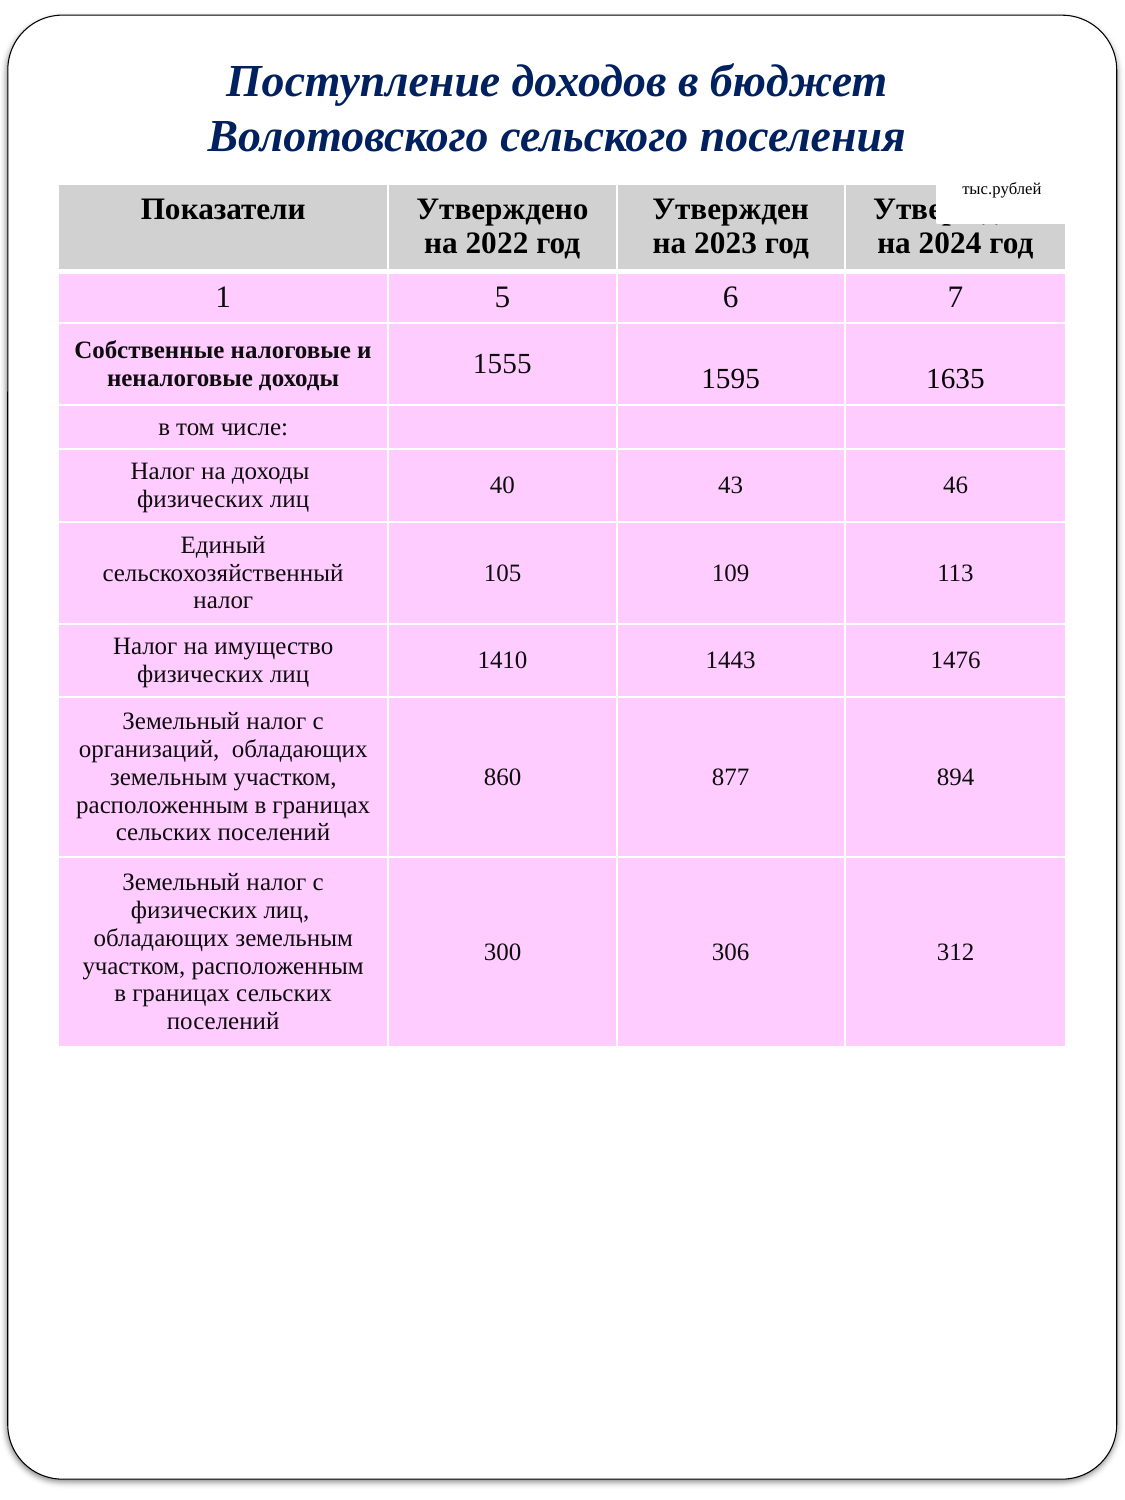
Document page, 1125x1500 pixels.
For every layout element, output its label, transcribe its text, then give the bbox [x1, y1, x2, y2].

table_cell 43 [618, 450, 844, 521]
table_cell в том числе: [59, 406, 387, 448]
table_cell 7 [846, 274, 1065, 322]
table_cell 1443 [618, 625, 844, 696]
table_cell Собственные налоговые и неналоговые доходы [59, 324, 387, 404]
table_cell 109 [618, 523, 844, 623]
table_header Утвержден на 2023 год [618, 185, 844, 269]
table_cell 860 [389, 698, 616, 856]
table_cell 105 [389, 523, 616, 623]
table_cell Земельный налог с организаций, обладающих земельным участком, расположенным в границах сельских поселений [59, 698, 387, 856]
table_cell 6 [618, 274, 844, 322]
table_cell 1476 [846, 625, 1065, 696]
table_cell 46 [846, 450, 1065, 521]
table_cell 40 [389, 450, 616, 521]
table_cell 1 [59, 274, 387, 322]
table_cell Единый сельскохозяйственный налог [59, 523, 387, 623]
table_cell Налог на имущество физических лиц [59, 625, 387, 696]
table_cell Налог на доходы физических лиц [59, 450, 387, 521]
table_cell 894 [846, 698, 1065, 856]
table_cell 113 [846, 523, 1065, 623]
table_header Утверждено на 2022 год [389, 185, 616, 269]
table_cell Земельный налог с физических лиц, обладающих земельным участком, расположенным в границах сельских поселений [59, 858, 387, 1046]
table_cell 1410 [389, 625, 616, 696]
table_cell [618, 406, 844, 448]
table_cell 877 [618, 698, 844, 856]
table_cell 306 [618, 858, 844, 1046]
table_cell 5 [389, 274, 616, 322]
table_header Утверждено на 2024 год [846, 185, 1065, 269]
table_cell [846, 406, 1065, 448]
table_cell 312 [846, 858, 1065, 1046]
text_box Поступление доходов в бюджет Волотовского сельского поселения [46, 34, 1079, 177]
table_cell 1555 [389, 324, 616, 404]
table_cell 300 [389, 858, 616, 1046]
table_header Показатели [59, 185, 387, 269]
table_cell 1595 [618, 324, 844, 404]
text_box тыс.рублей [936, 151, 1067, 224]
table_cell 1635 [846, 324, 1065, 404]
table_cell [389, 406, 616, 448]
